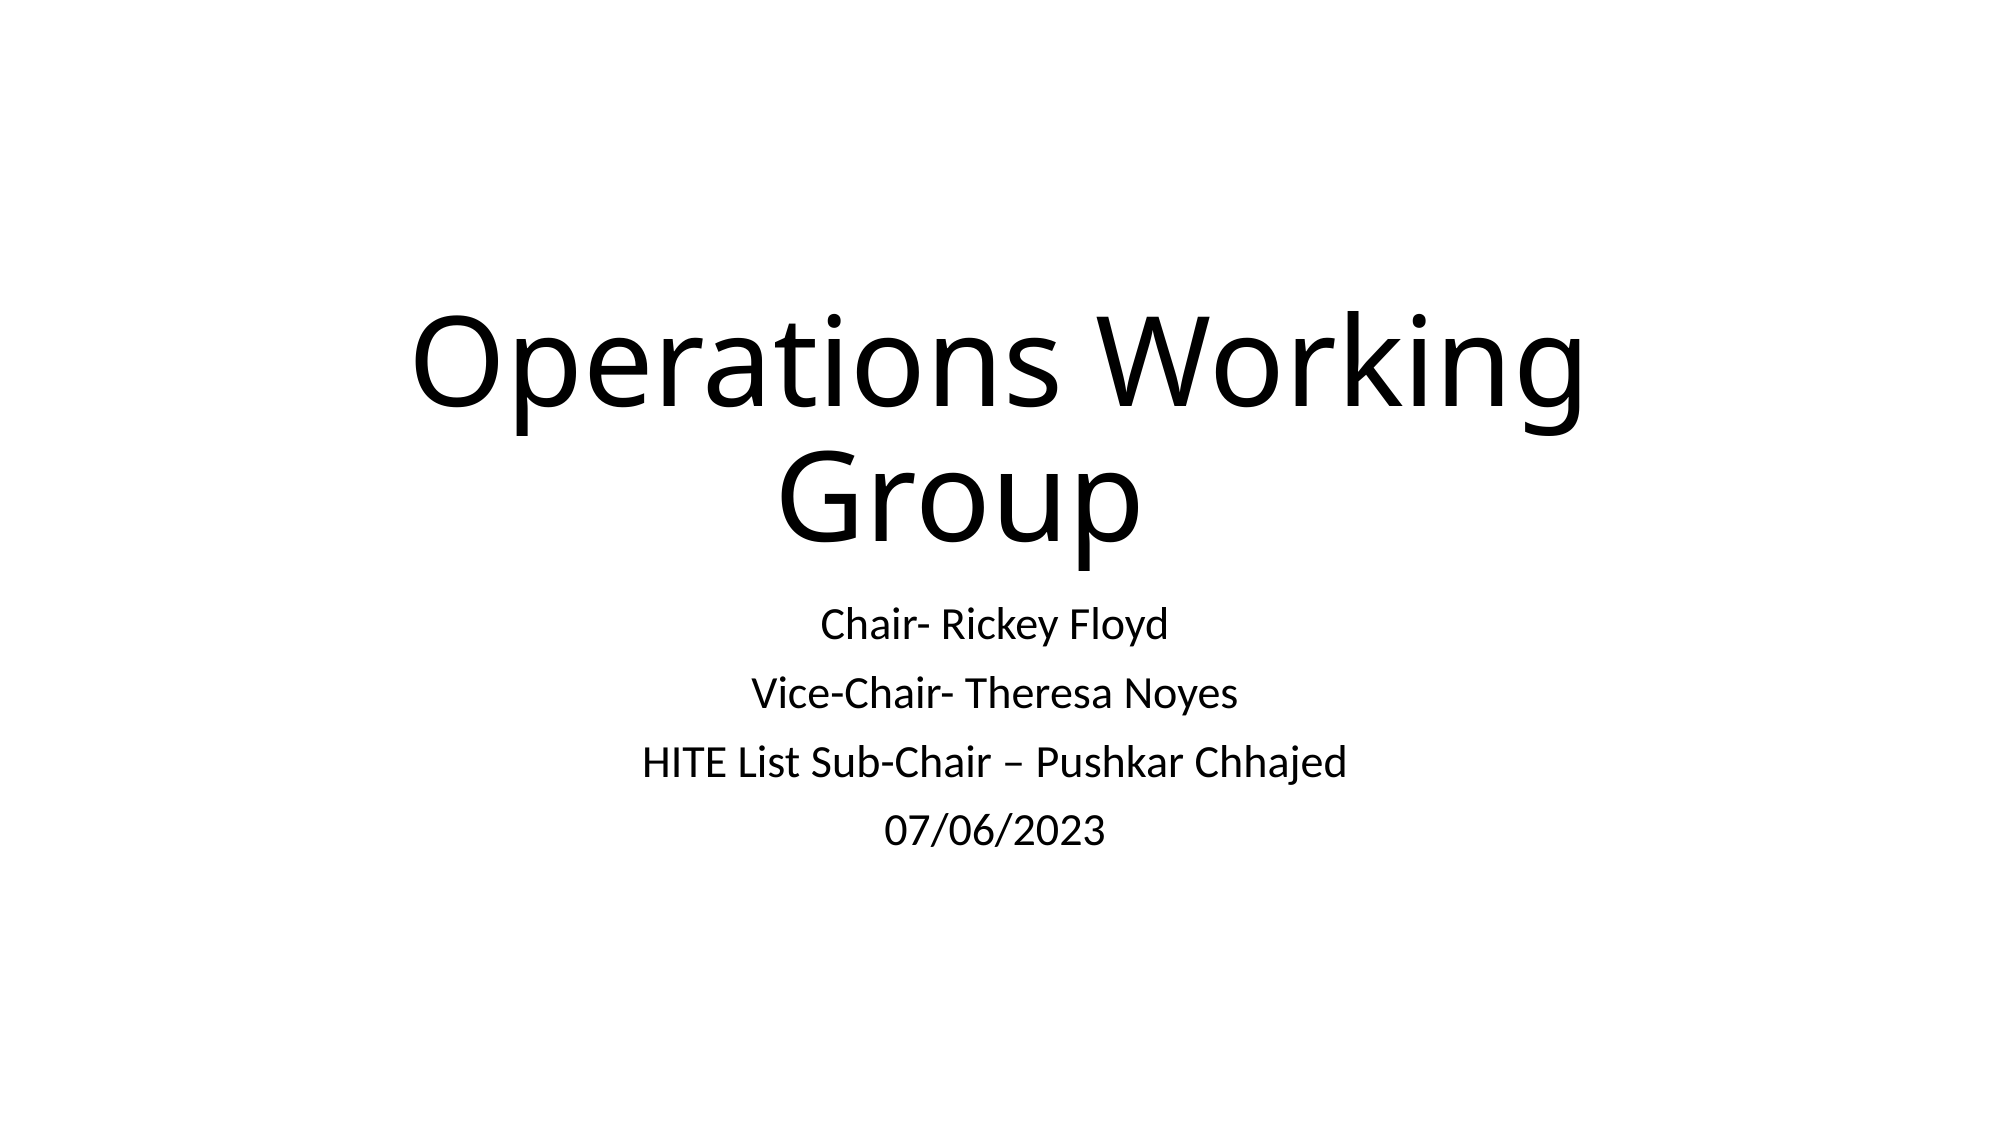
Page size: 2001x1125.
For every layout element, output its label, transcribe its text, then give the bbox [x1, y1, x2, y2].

title Operations Working Group [249, 184, 1750, 576]
subtitle Chair- Rickey Floyd Vice-Chair- Theresa Noyes HITE List Sub-Chair – Pushkar Chhajed 07/06/2023 [245, 592, 1746, 865]
